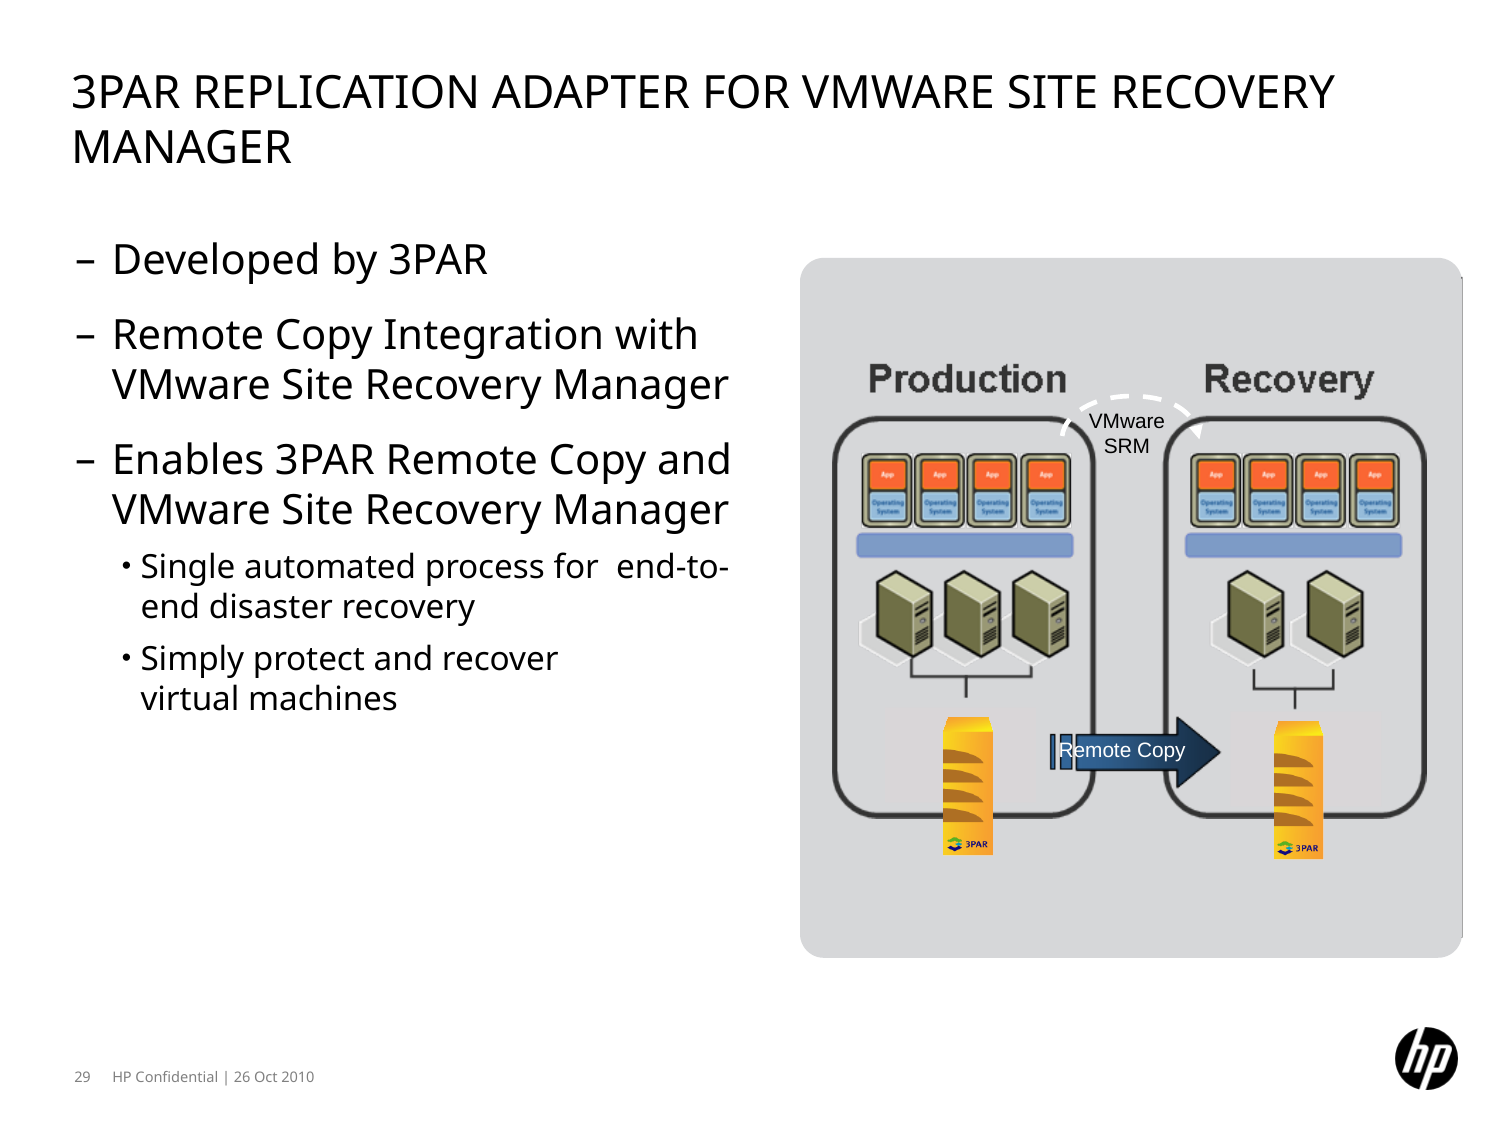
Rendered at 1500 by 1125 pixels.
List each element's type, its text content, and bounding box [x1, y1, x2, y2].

list Developed by 3PAR Remote Copy Integration with VMware Site Recovery Manager Enables 3PAR Remote Copy and VMware Site Recovery Manager Single automated process for end-to-end disaster recovery Simply protect and recover virtual machines [60, 224, 789, 1005]
picture [1393, 1025, 1460, 1092]
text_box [799, 257, 1463, 959]
title 3PAR Replication Adapter for VMware Site Recovery Manager [55, 55, 1451, 199]
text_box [934, 710, 1001, 862]
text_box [1265, 714, 1332, 866]
